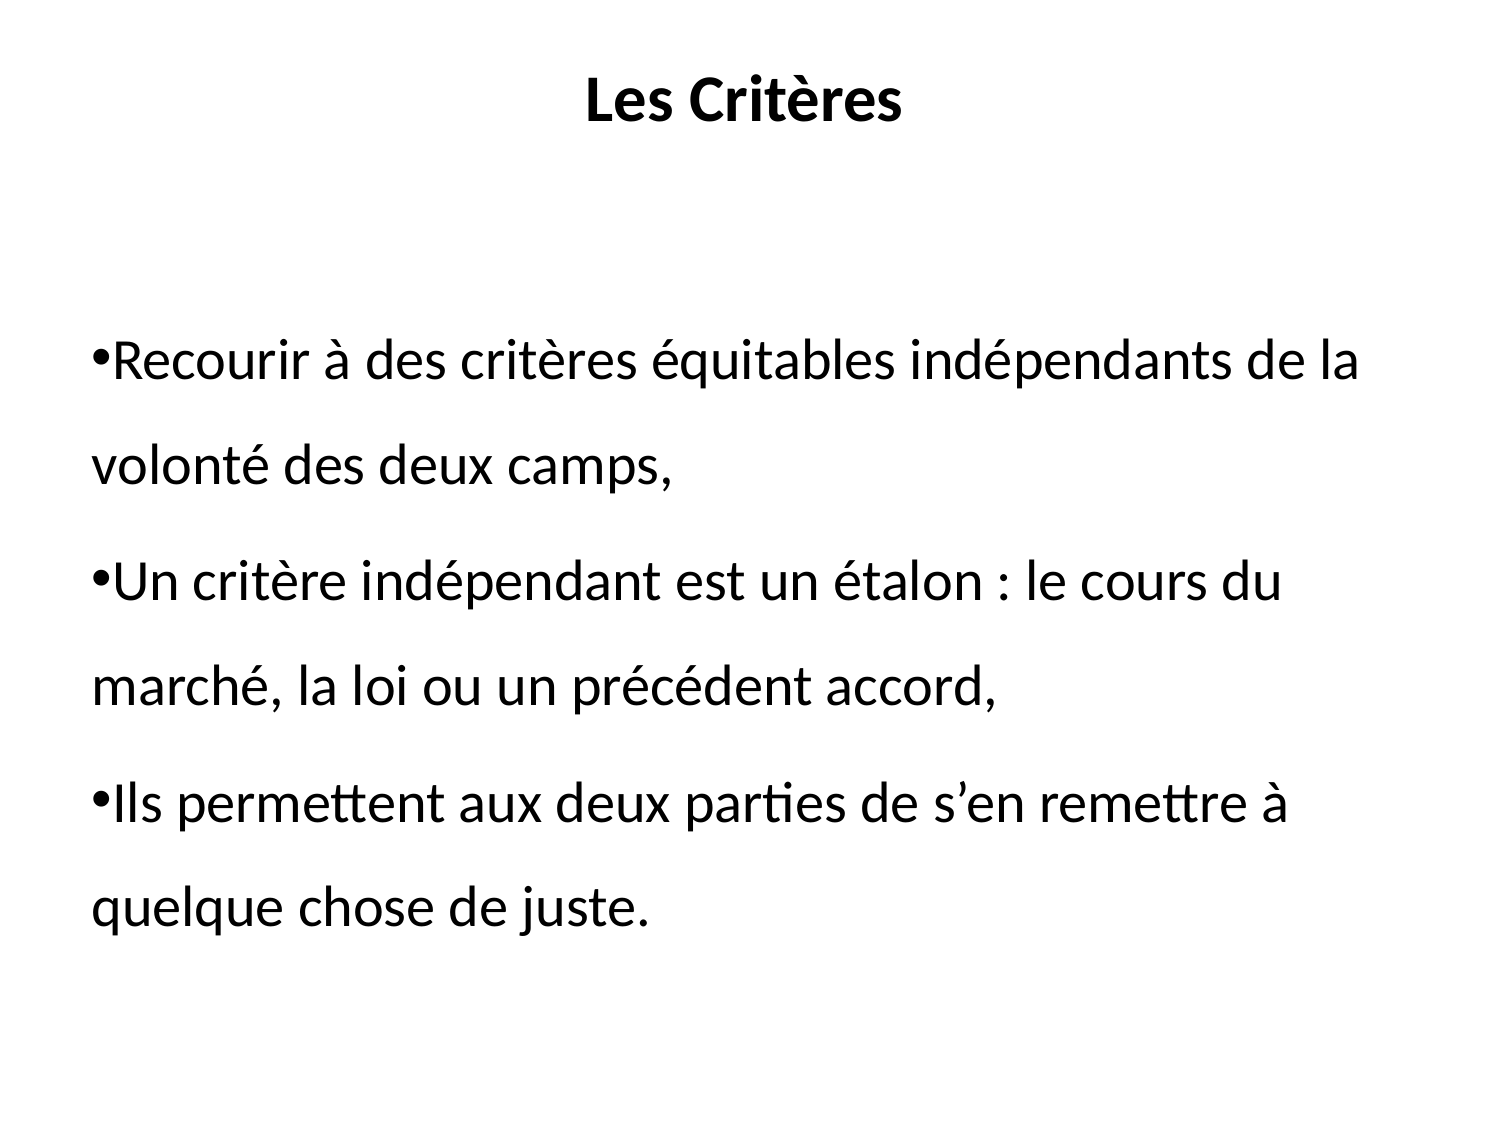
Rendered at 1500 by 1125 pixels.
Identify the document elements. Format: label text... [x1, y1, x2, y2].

list Recourir à des critères équitables indépendants de la volonté des deux camps, Un critère indépendant est un étalon : le cours du marché, la loi ou un précédent accord, Ils permettent aux deux parties de s’en remettre à quelque chose de juste. [76, 278, 1452, 954]
title Les Critères [105, 26, 1385, 164]
